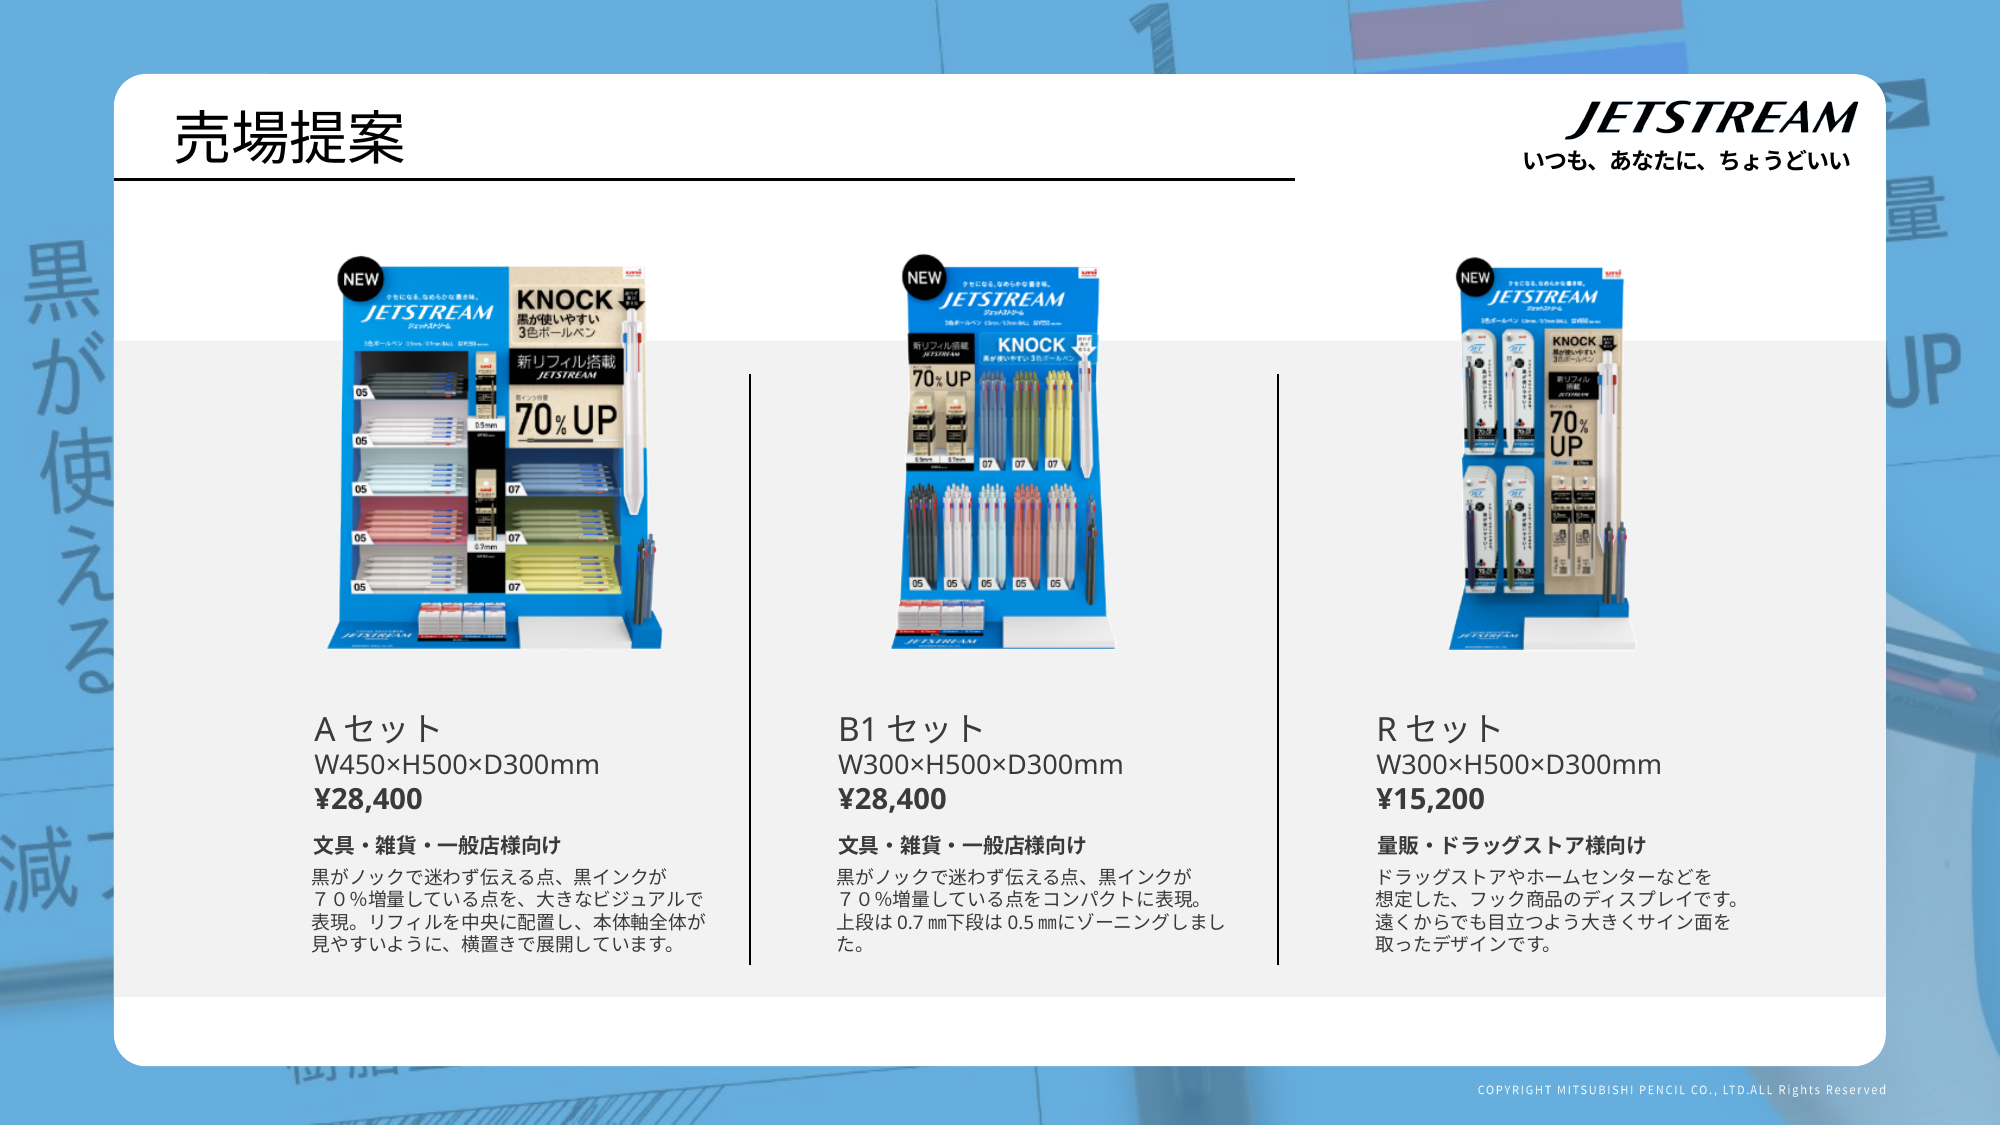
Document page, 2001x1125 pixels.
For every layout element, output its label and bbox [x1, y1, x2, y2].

picture [0, 0, 2000, 1125]
text_box [1465, 97, 1866, 179]
text_box [1477, 1082, 1889, 1098]
